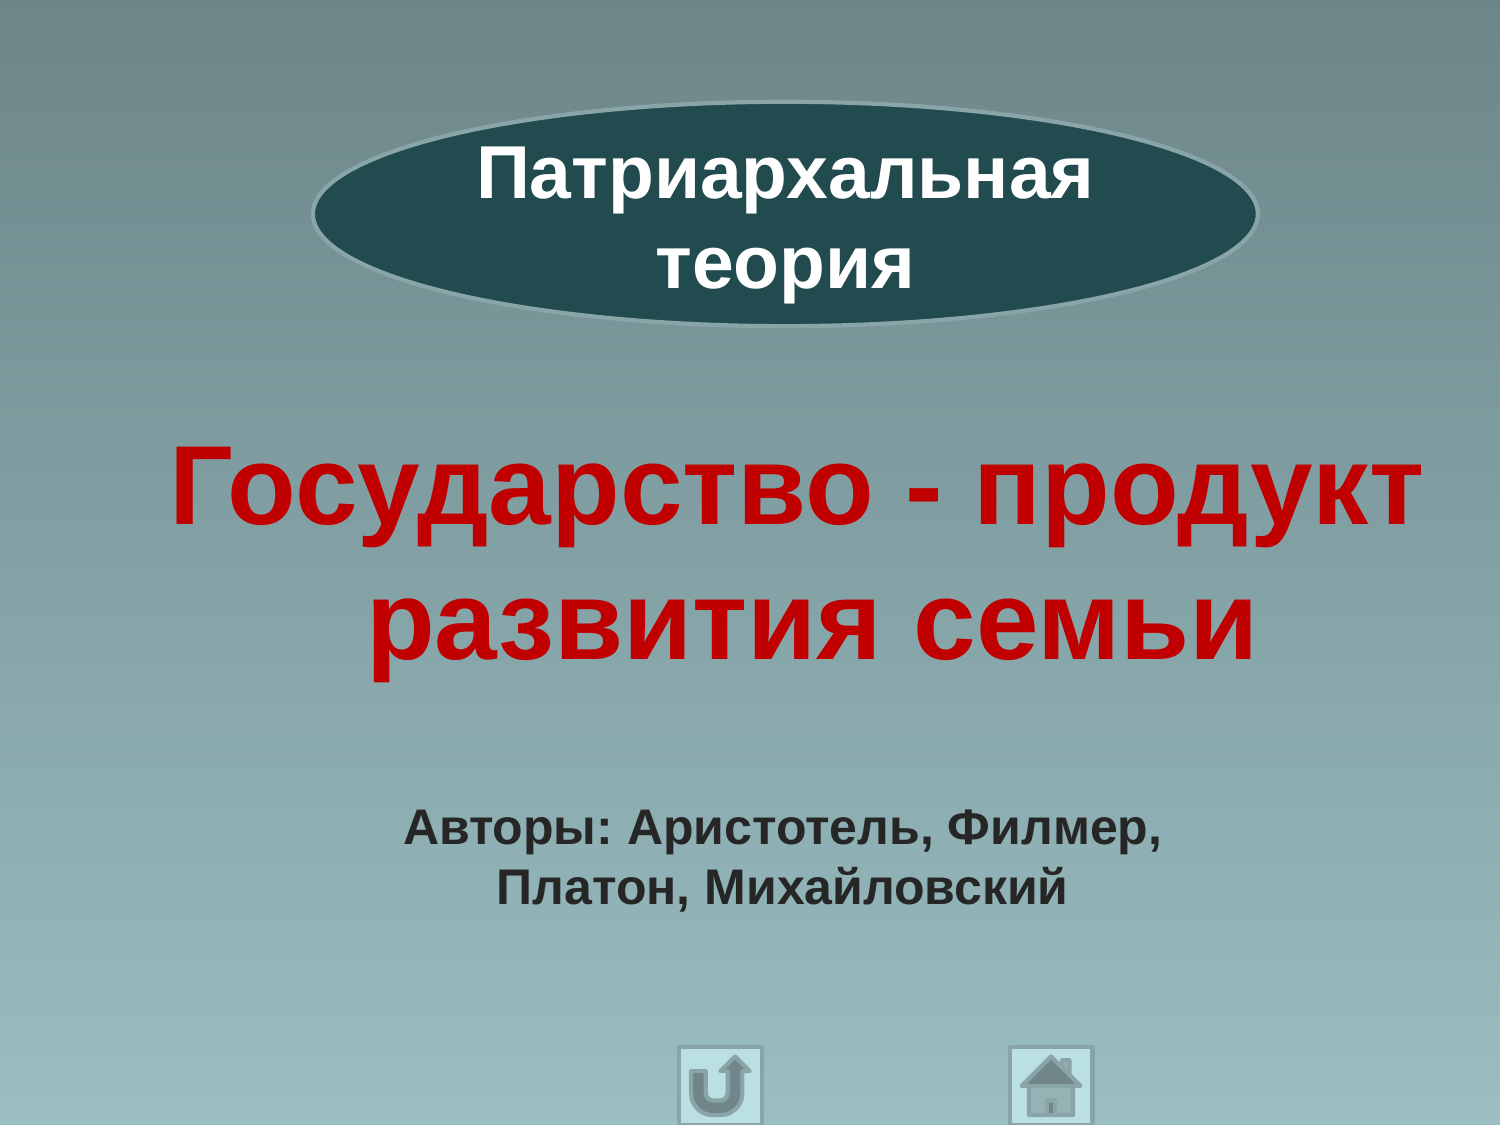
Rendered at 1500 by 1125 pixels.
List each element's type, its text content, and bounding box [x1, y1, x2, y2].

text_box Авторы: Аристотель, Филмер, Платон, Михайловский [388, 786, 1178, 922]
text_box Патриархальная теория [310, 99, 1260, 329]
text_box Государство - продукт развития семьи [154, 404, 1471, 690]
text_box [677, 1045, 764, 1125]
text_box [1008, 1045, 1095, 1125]
